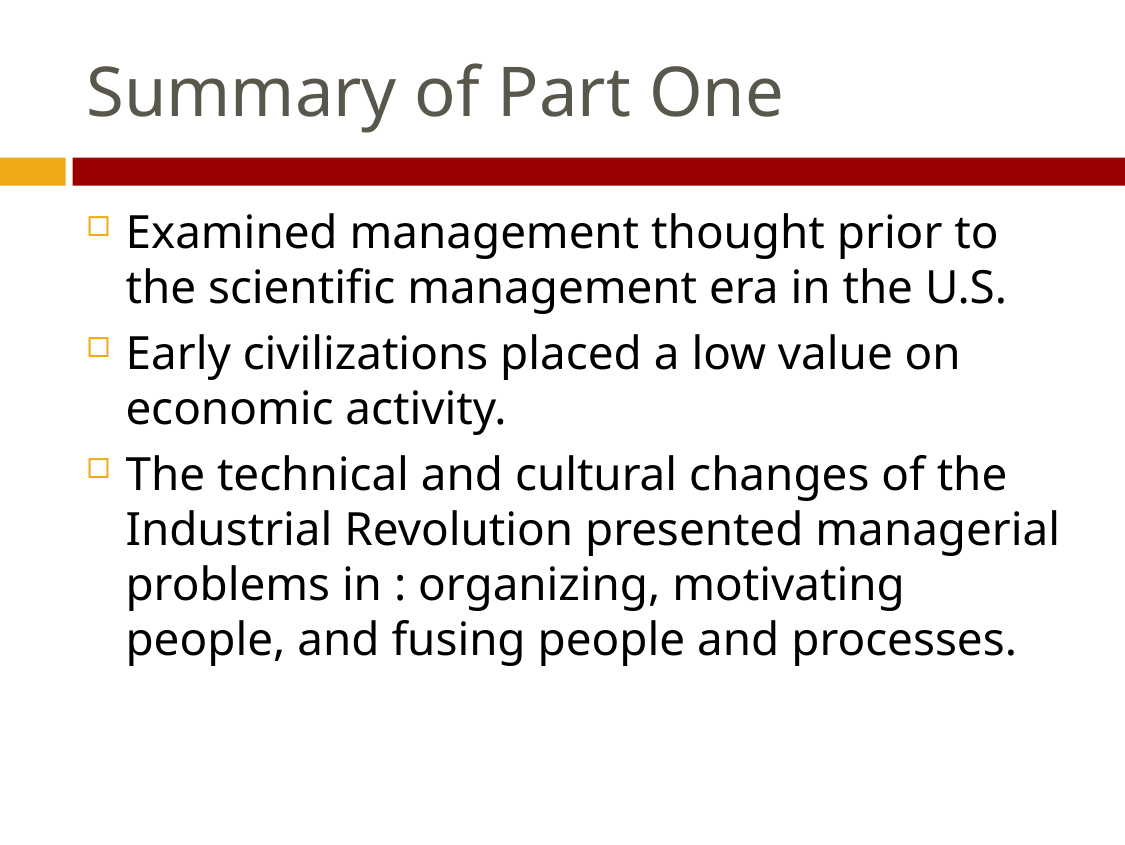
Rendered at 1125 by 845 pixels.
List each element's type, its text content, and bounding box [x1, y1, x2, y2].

list Examined management thought prior to the scientific management era in the U.S. Early civilizations placed a low value on economic activity. The technical and cultural changes of the Industrial Revolution presented managerial problems in : organizing, motivating people, and fusing people and processes. [74, 196, 1079, 751]
title Summary of Part One [74, 27, 1079, 151]
